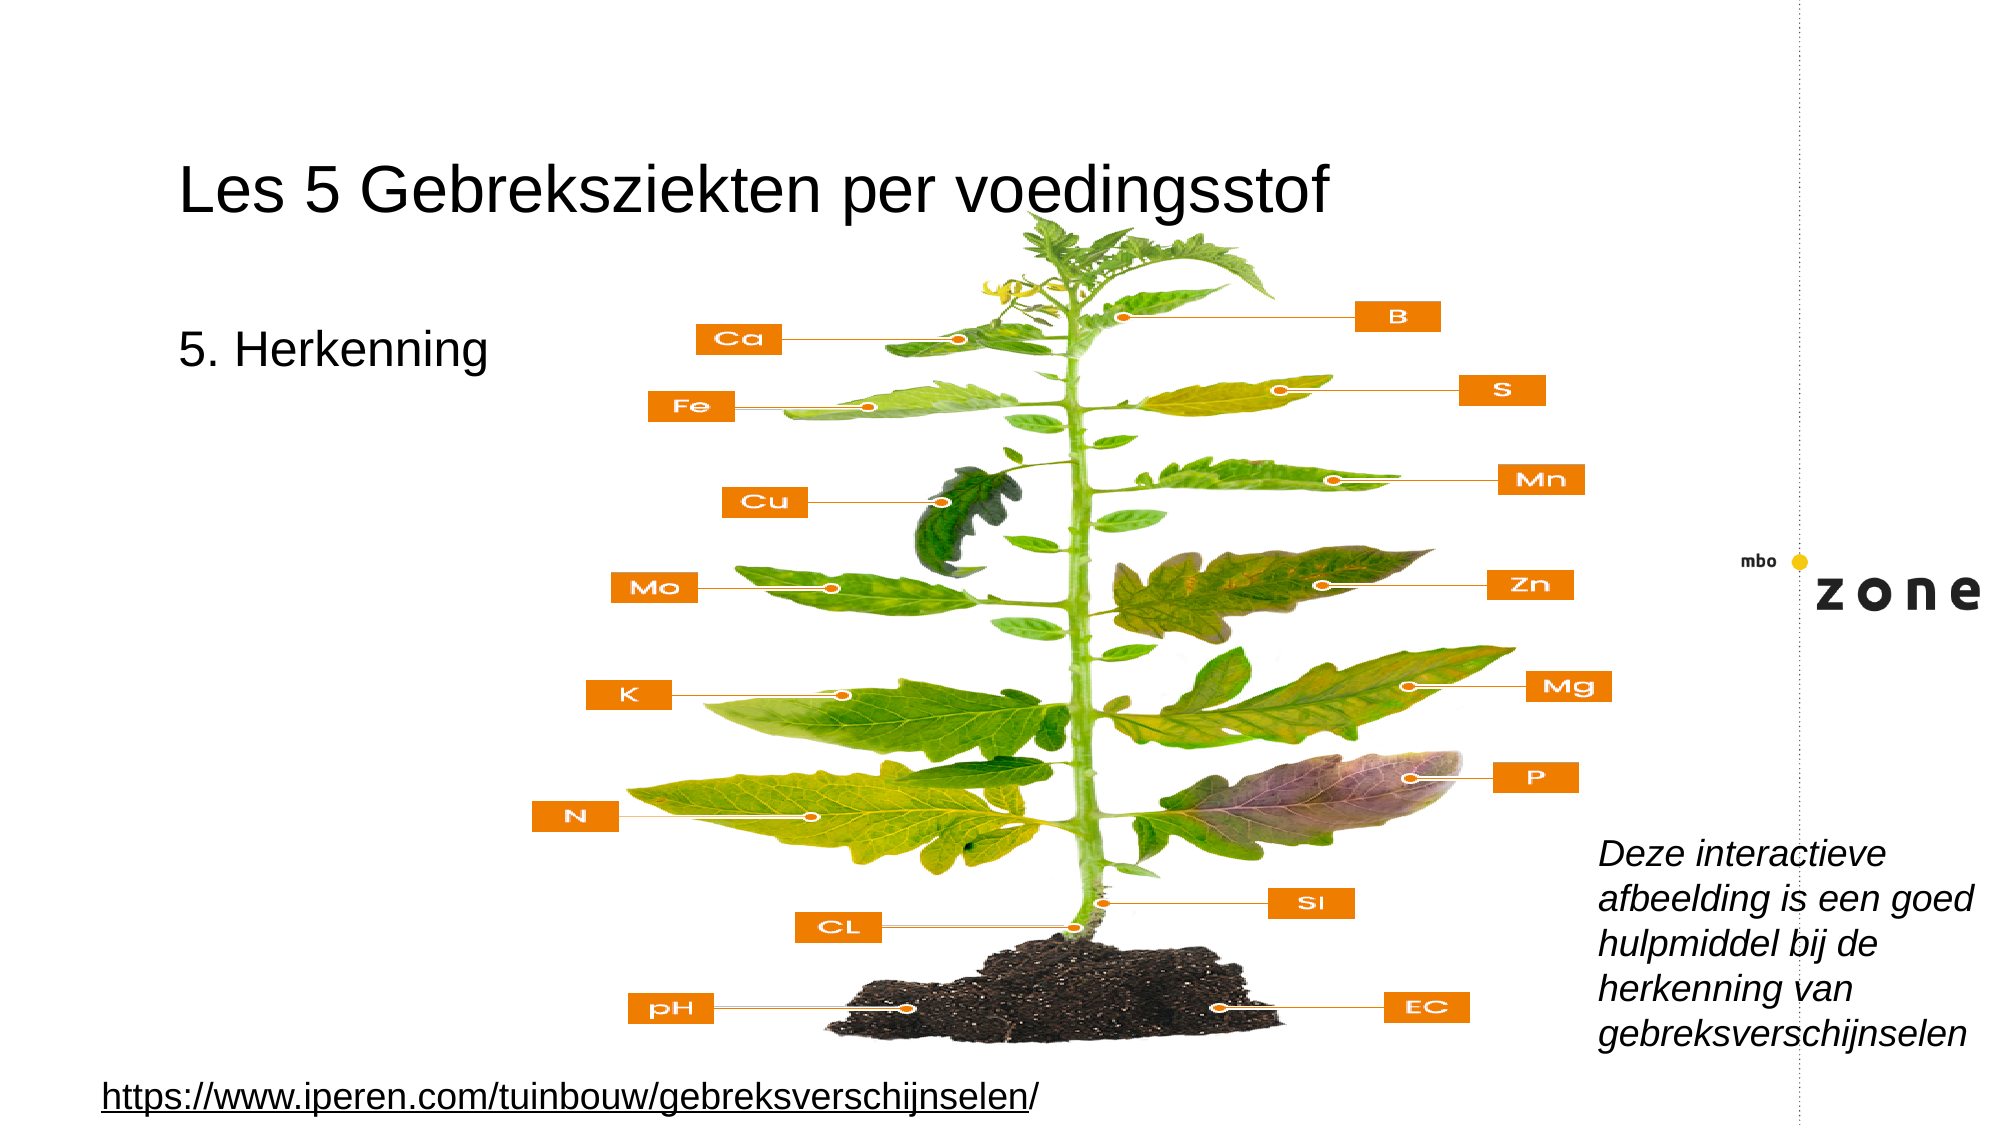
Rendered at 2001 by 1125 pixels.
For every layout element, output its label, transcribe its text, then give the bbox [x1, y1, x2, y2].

text_box https://www.iperen.com/tuinbouw/gebreksverschijnselen/ [86, 1064, 1055, 1125]
text_box 5. Herkenning [1666, 309, 1882, 489]
picture [507, 0, 2001, 1125]
text_box Les 5 Gebreksziekten per voedingsstof [163, 138, 1666, 234]
text_box Deze interactieve afbeelding is een goed hulpmiddel bij de herkenning van gebreksverschijnselen [1583, 821, 2000, 1062]
text_box 5. Herkenning [163, 309, 507, 489]
